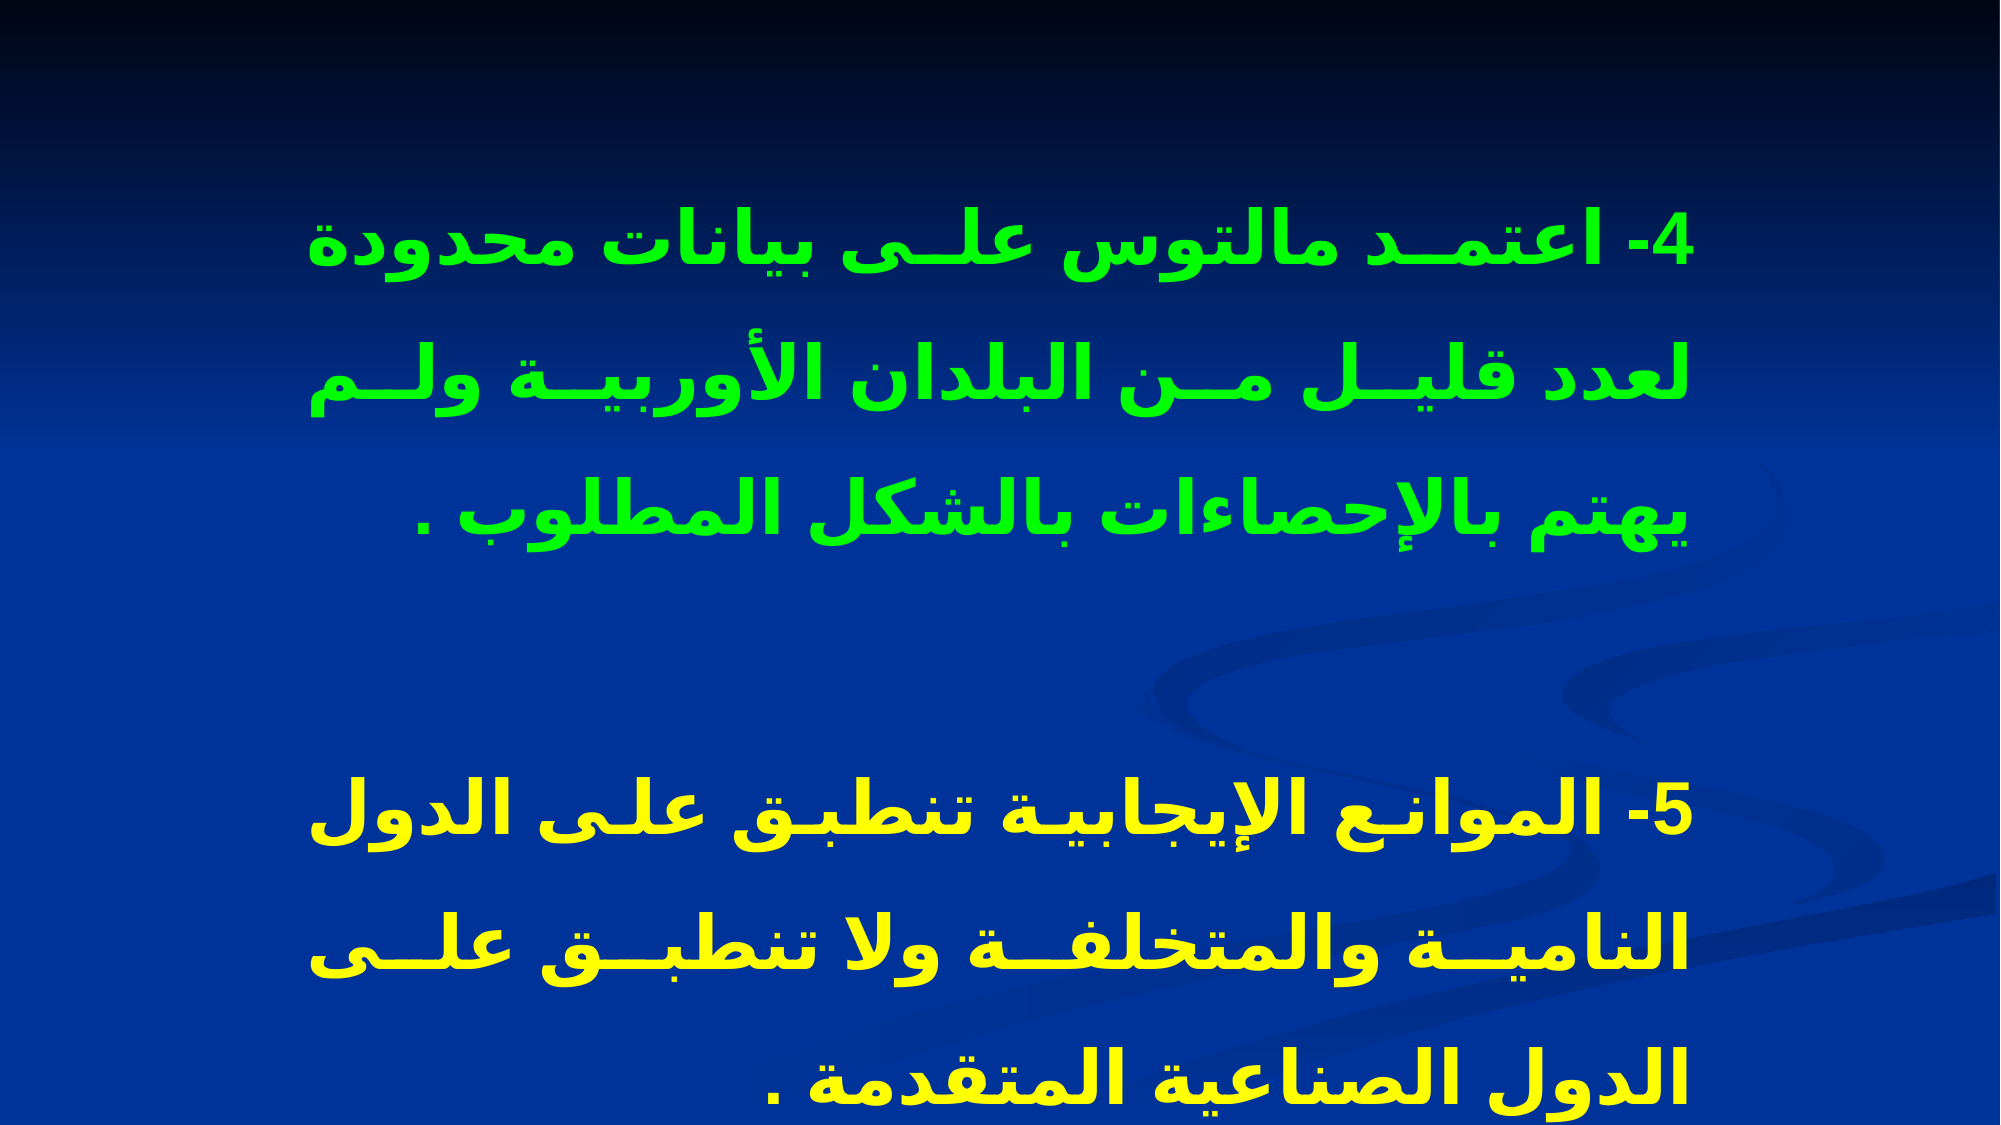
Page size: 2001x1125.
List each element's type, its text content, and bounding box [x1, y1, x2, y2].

list 4- اعتمد مالتوس على بيانات محدودة لعدد قليل من البلدان الأوربية ولم يهتم بالإحصاءات بالشكل المطلوب . 5- الموانع الإيجابية تنطبق على الدول النامية والمتخلفة ولا تنطبق على الدول الصناعية المتقدمة . [291, 137, 1709, 1005]
